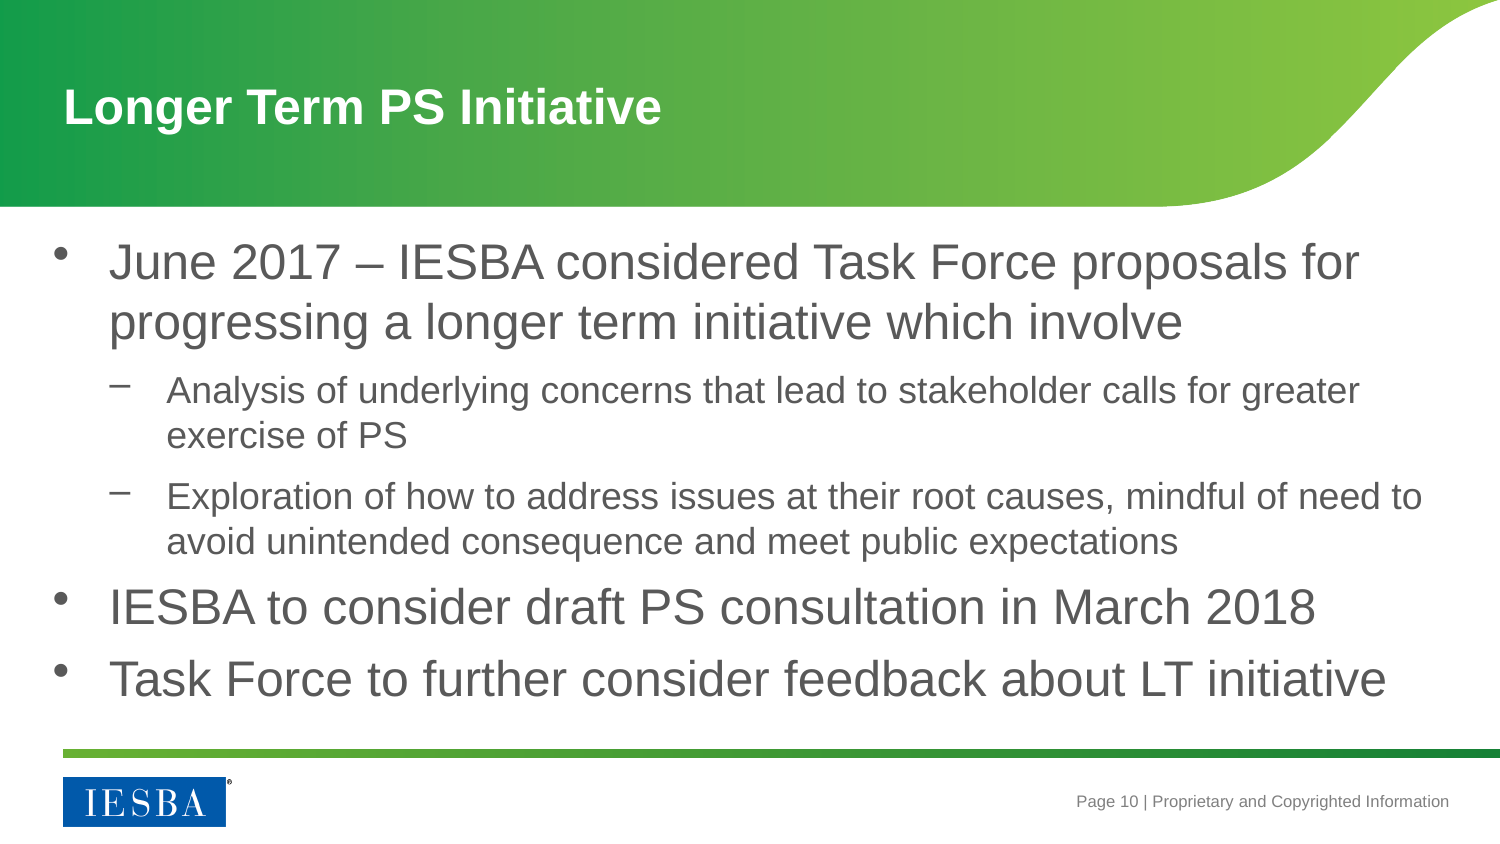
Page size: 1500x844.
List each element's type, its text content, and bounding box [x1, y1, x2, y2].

picture [63, 777, 232, 827]
title Longer Term PS Initiative [63, 71, 1301, 138]
picture [0, 0, 1500, 207]
list June 2017 – IESBA considered Task Force proposals for progressing a longer term initiative which involve Analysis of underlying concerns that lead to stakeholder calls for greater exercise of PS Exploration of how to address issues at their root causes, mindful of need to avoid unintended consequence and meet public expectations IESBA to consider draft PS consultation in March 2018 Task Force to further consider feedback about LT initiative [37, 221, 1475, 722]
